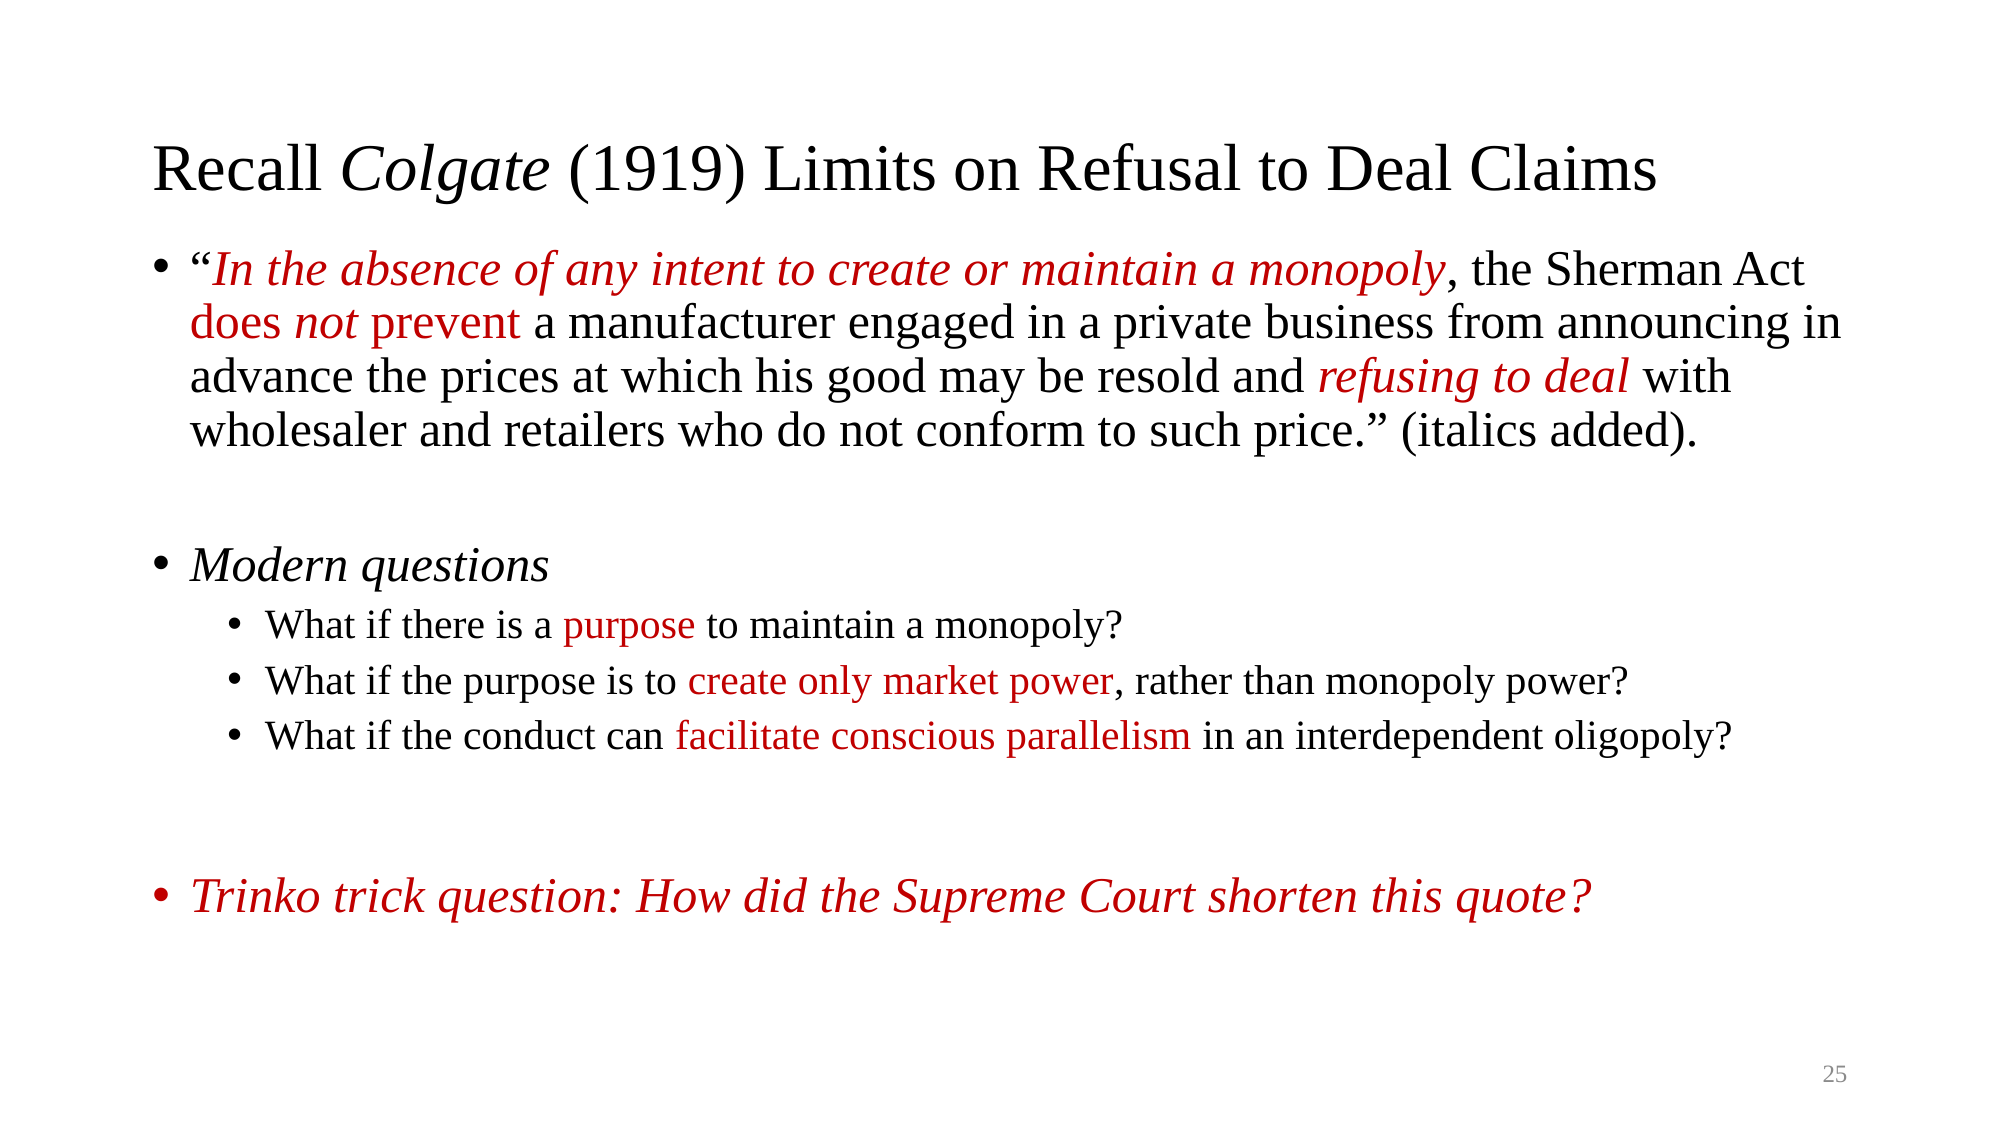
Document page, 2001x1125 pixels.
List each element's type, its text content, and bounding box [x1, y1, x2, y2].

title Recall Colgate (1919) Limits on Refusal to Deal Claims [137, 59, 1863, 234]
slide_number 25 [1412, 1042, 1863, 1103]
list “In the absence of any intent to create or maintain a monopoly, the Sherman Act does not prevent a manufacturer engaged in a private business from announcing in advance the prices at which his good may be resold and refusing to deal with wholesaler and retailers who do not conform to such price.” (italics added). Modern questions What if there is a purpose to maintain a monopoly? What if the purpose is to create only market power, rather than monopoly power? What if the conduct can facilitate conscious parallelism in an interdependent oligopoly? Trinko trick question: How did the Supreme Court shorten this quote? [137, 234, 1863, 1029]
